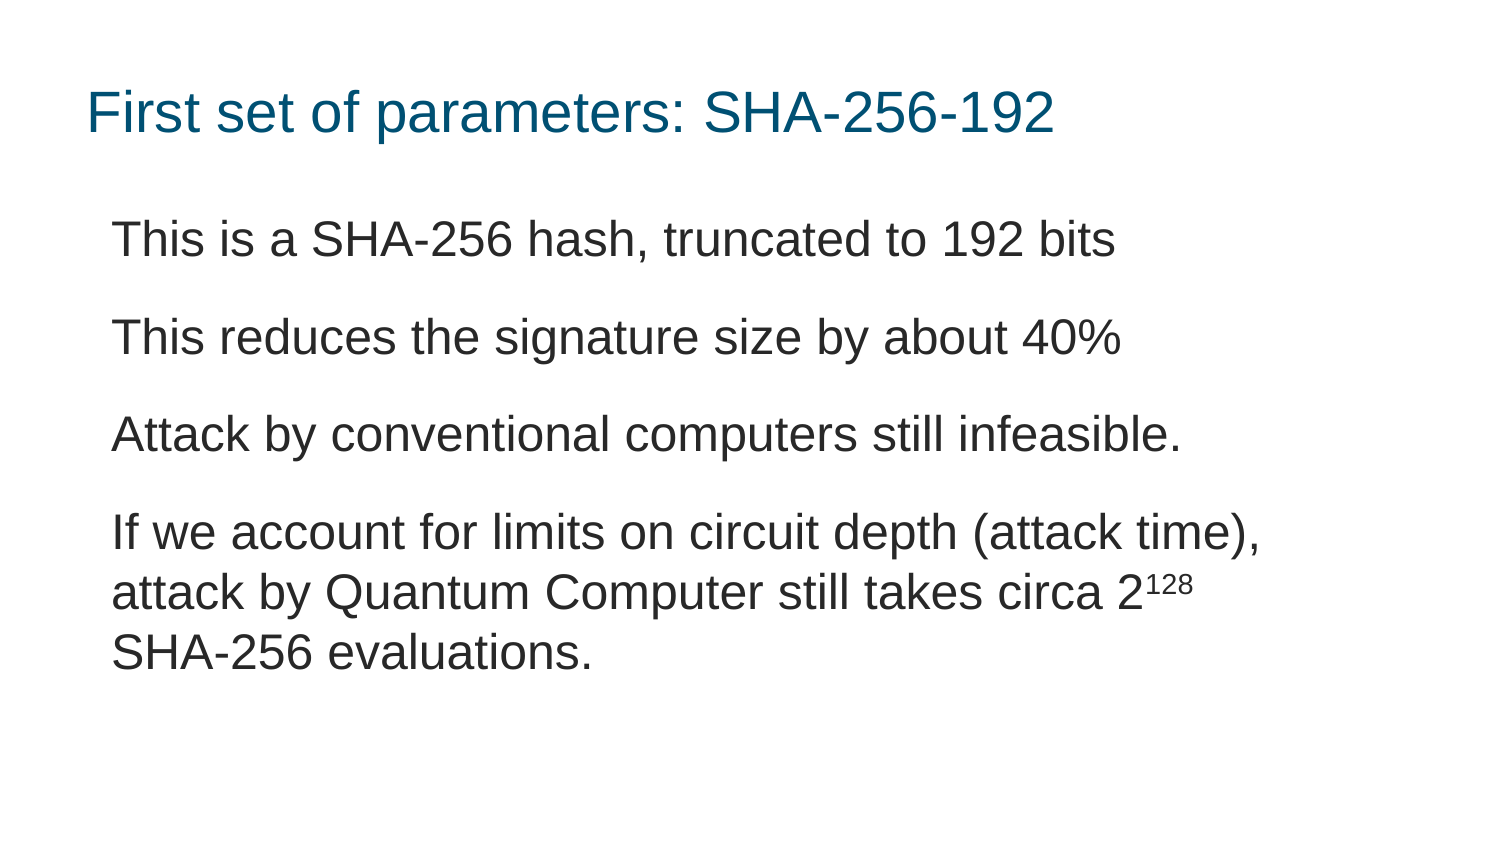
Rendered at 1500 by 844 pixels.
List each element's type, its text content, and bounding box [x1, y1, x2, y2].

text_box This is a SHA-256 hash, truncated to 192 bits This reduces the signature size by about 40% Attack by conventional computers still infeasible. If we account for limits on circuit depth (attack time), attack by Quantum Computer still takes circa 2128 SHA-256 evaluations. [96, 199, 1417, 687]
title First set of parameters: SHA-256-192 [71, 55, 1441, 176]
